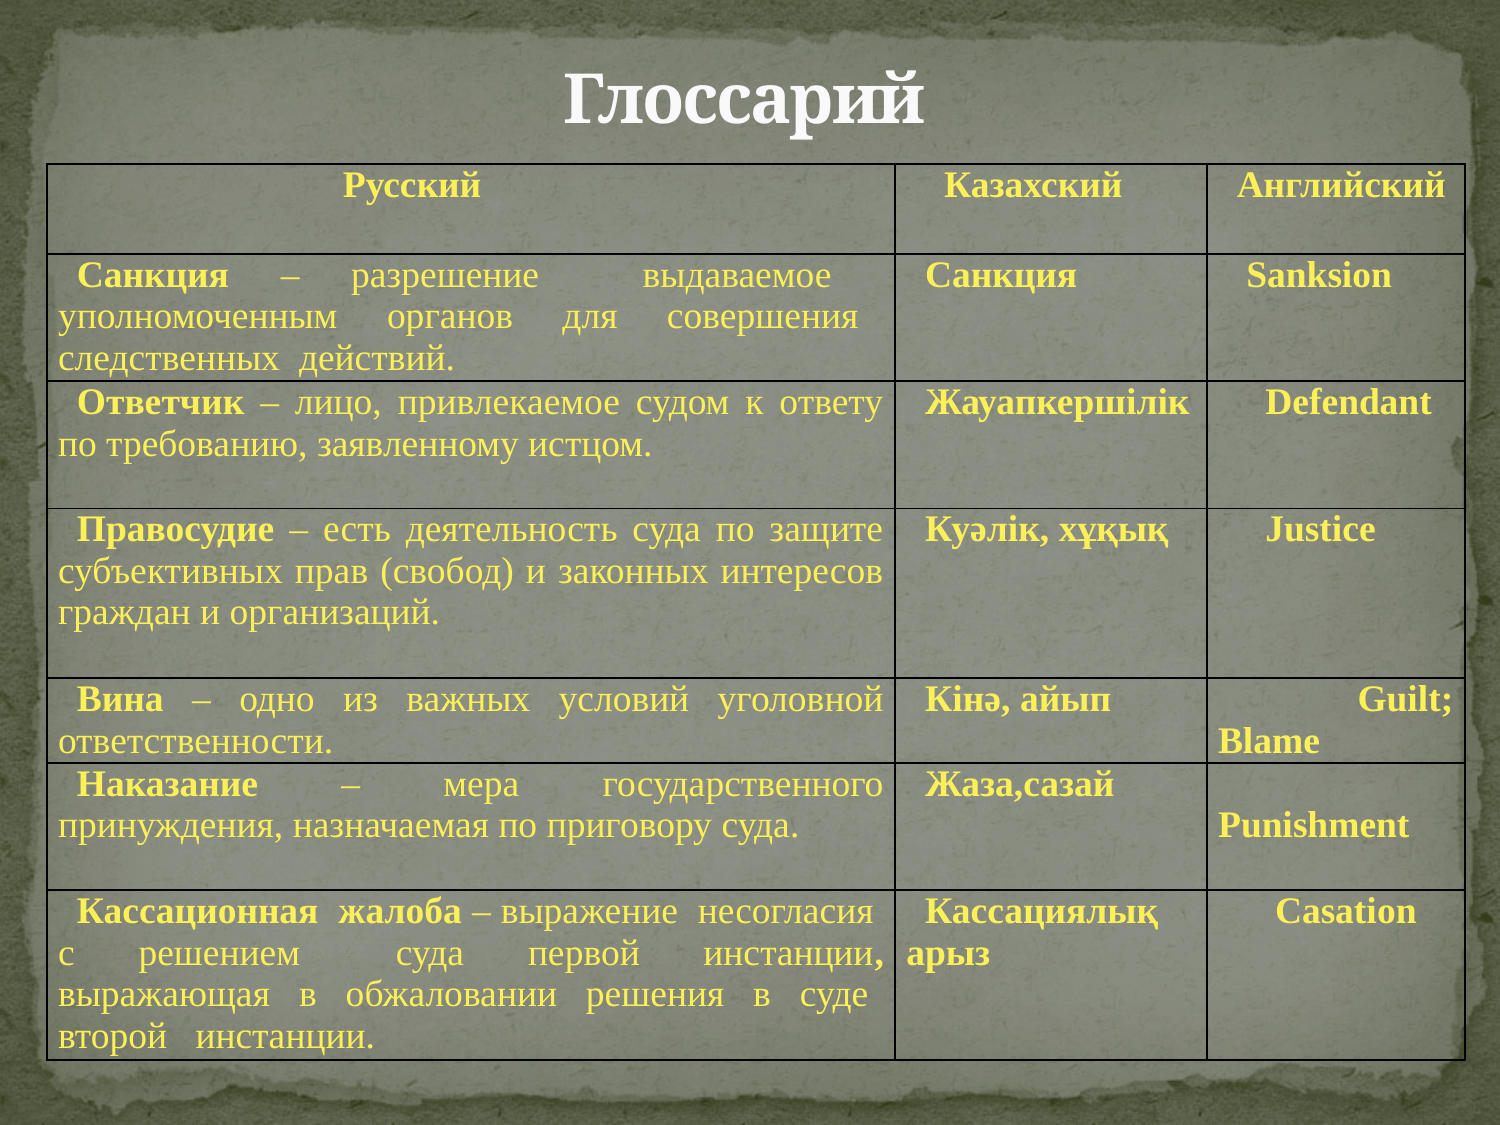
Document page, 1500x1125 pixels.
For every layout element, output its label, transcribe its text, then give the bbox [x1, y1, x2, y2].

table_cell Sanksion [1208, 255, 1464, 380]
table_cell Санкция [896, 255, 1206, 380]
title Глоссарий [386, 46, 1119, 146]
table_cell Кассациялық арыз [896, 891, 1206, 1059]
table_cell Justice [1208, 509, 1464, 677]
table_header Английский [1208, 165, 1464, 253]
table_cell Вина – одно из важных условий уголовной ответственности. [48, 679, 894, 762]
table_cell Кінә, айып [896, 679, 1206, 762]
table_cell Жаза,сазай [896, 764, 1206, 889]
table_cell Casation [1208, 891, 1464, 1059]
table_header Русский [48, 165, 894, 253]
table_cell Defendant [1208, 382, 1464, 508]
table_cell Guilt; Blame [1208, 679, 1464, 762]
table_cell Punishment [1208, 764, 1464, 889]
table_cell Санкция – разрешение выдаваемое уполномоченным органов для совершения следственных действий. [48, 255, 894, 380]
table_cell Кассационная жалоба – выражение несогласия с решением суда первой инстанции, выражающая в обжаловании решения в суде второй инстанции. [48, 891, 894, 1059]
table_cell Ответчик – лицо, привлекаемое судом к ответу по требованию, заявленному истцом. [48, 382, 894, 508]
table_cell Правосудие – есть деятельность суда по защите субъективных прав (свобод) и законных интересов граждан и организаций. [48, 509, 894, 677]
table_cell Наказание – мера государственного принуждения, назначаемая по приговору суда. [48, 764, 894, 889]
table_cell Жауапкершілік [896, 382, 1206, 508]
table_header Казахский [896, 165, 1206, 253]
table_cell Куәлік, хұқық [896, 509, 1206, 677]
